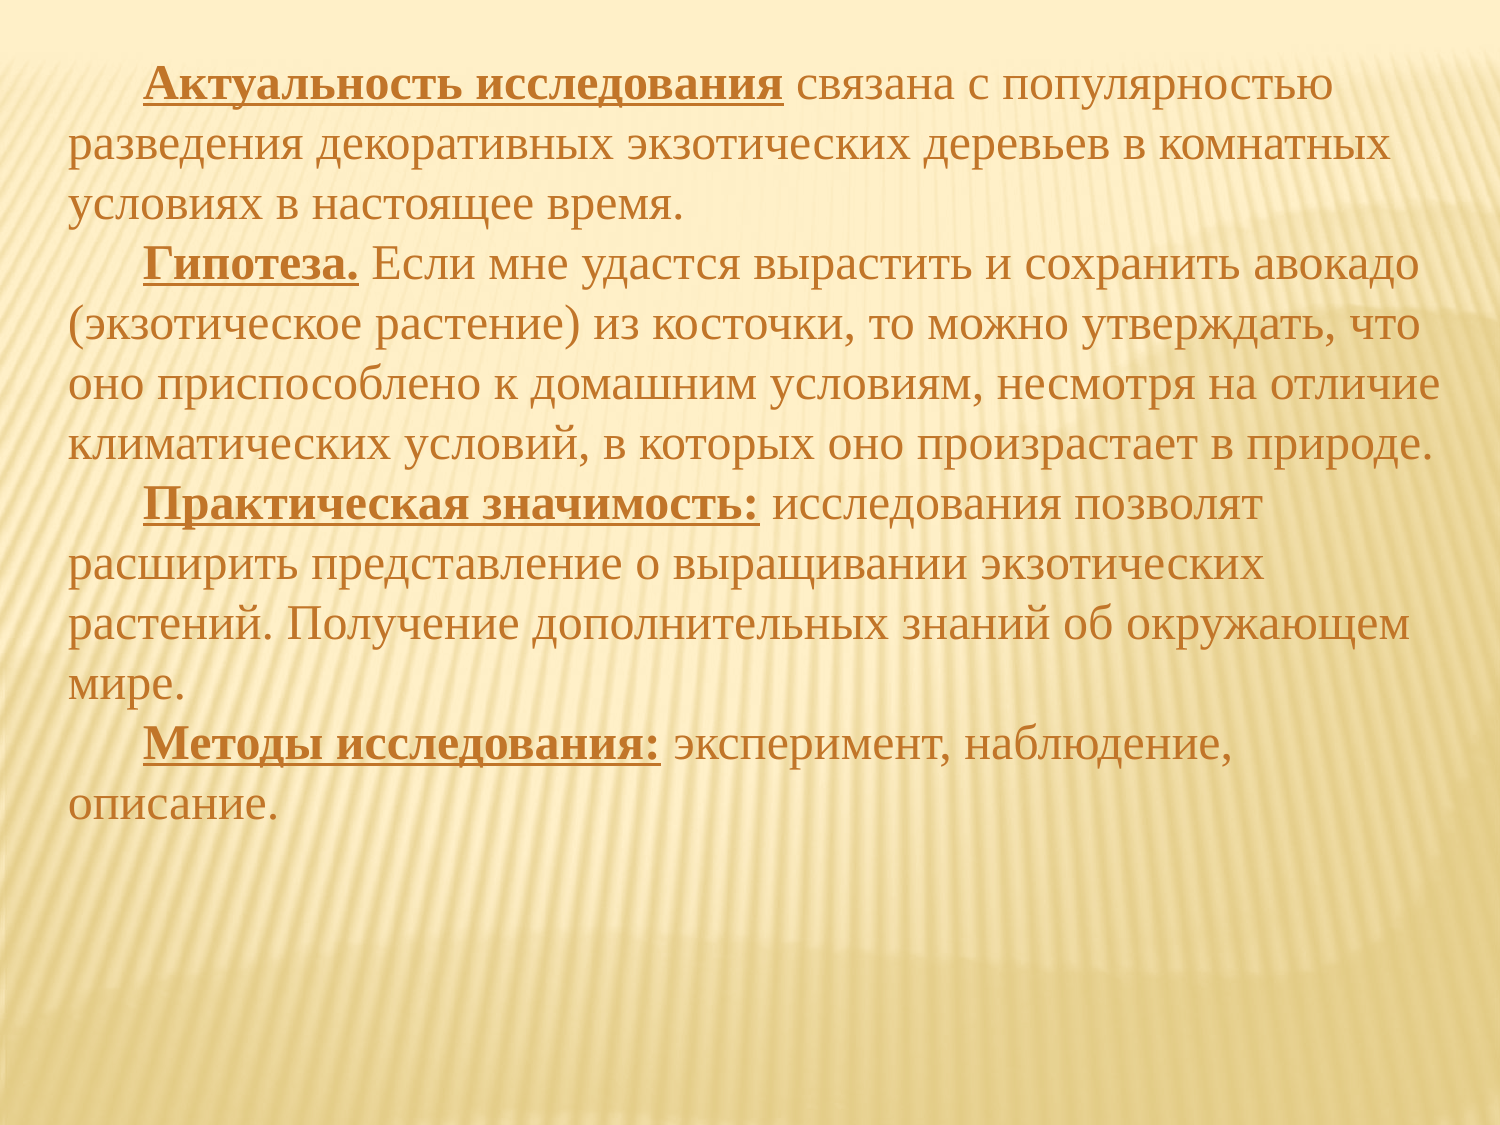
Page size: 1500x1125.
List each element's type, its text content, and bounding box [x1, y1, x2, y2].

text_box Актуальность исследования связана с популярностью разведения декоративных экзотических деревьев в комнатных условиях в настоящее время. Гипотеза. Если мне удастся вырастить и сохранить авокадо (экзотическое растение) из косточки, то можно утверждать, что оно приспособлено к домашним условиям, несмотря на отличие климатических условий, в которых оно произрастает в природе. Практическая значимость: исследования позволят расширить представление о выращивании экзотических растений. Получение дополнительных знаний об окружающем мире. Методы исследования: эксперимент, наблюдение, описание. [53, 42, 1459, 838]
